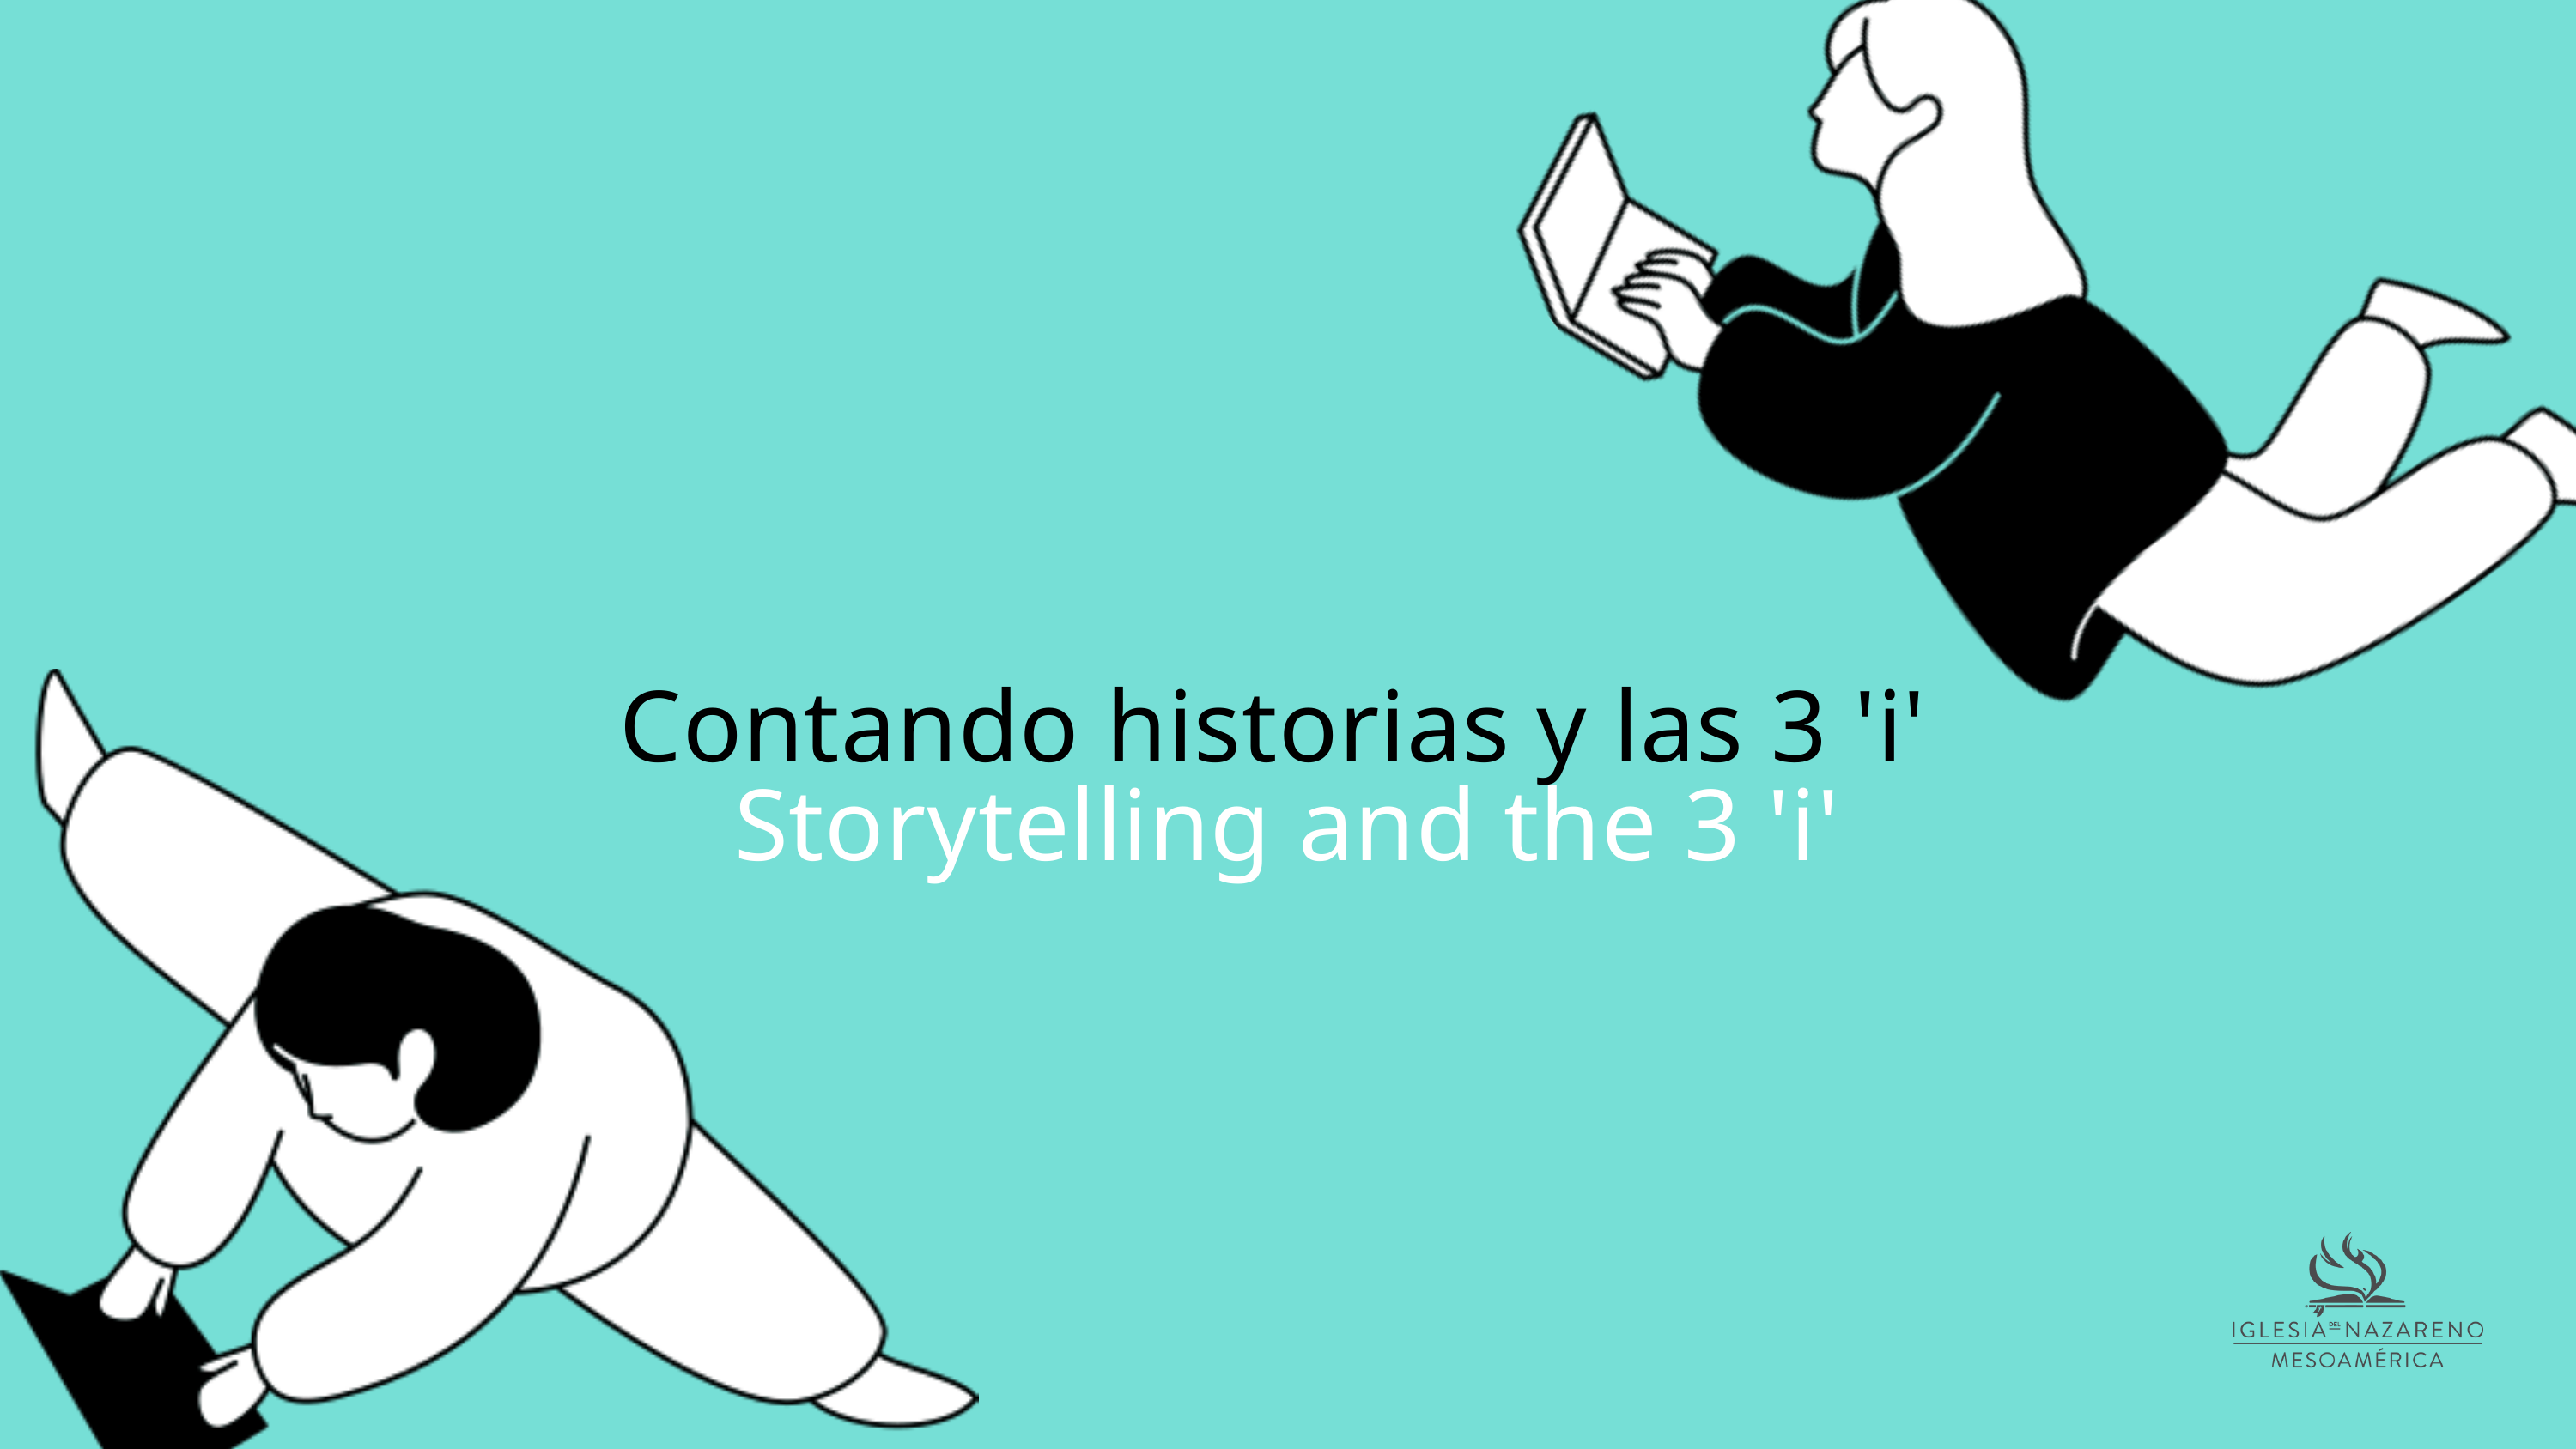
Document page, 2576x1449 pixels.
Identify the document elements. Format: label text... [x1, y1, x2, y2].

picture [0, 668, 979, 1449]
picture [1464, 0, 2576, 984]
picture [2233, 1232, 2483, 1376]
text_box Contando historias y las 3 'i' Storytelling and the 3 'i' [981, 683, 2071, 881]
